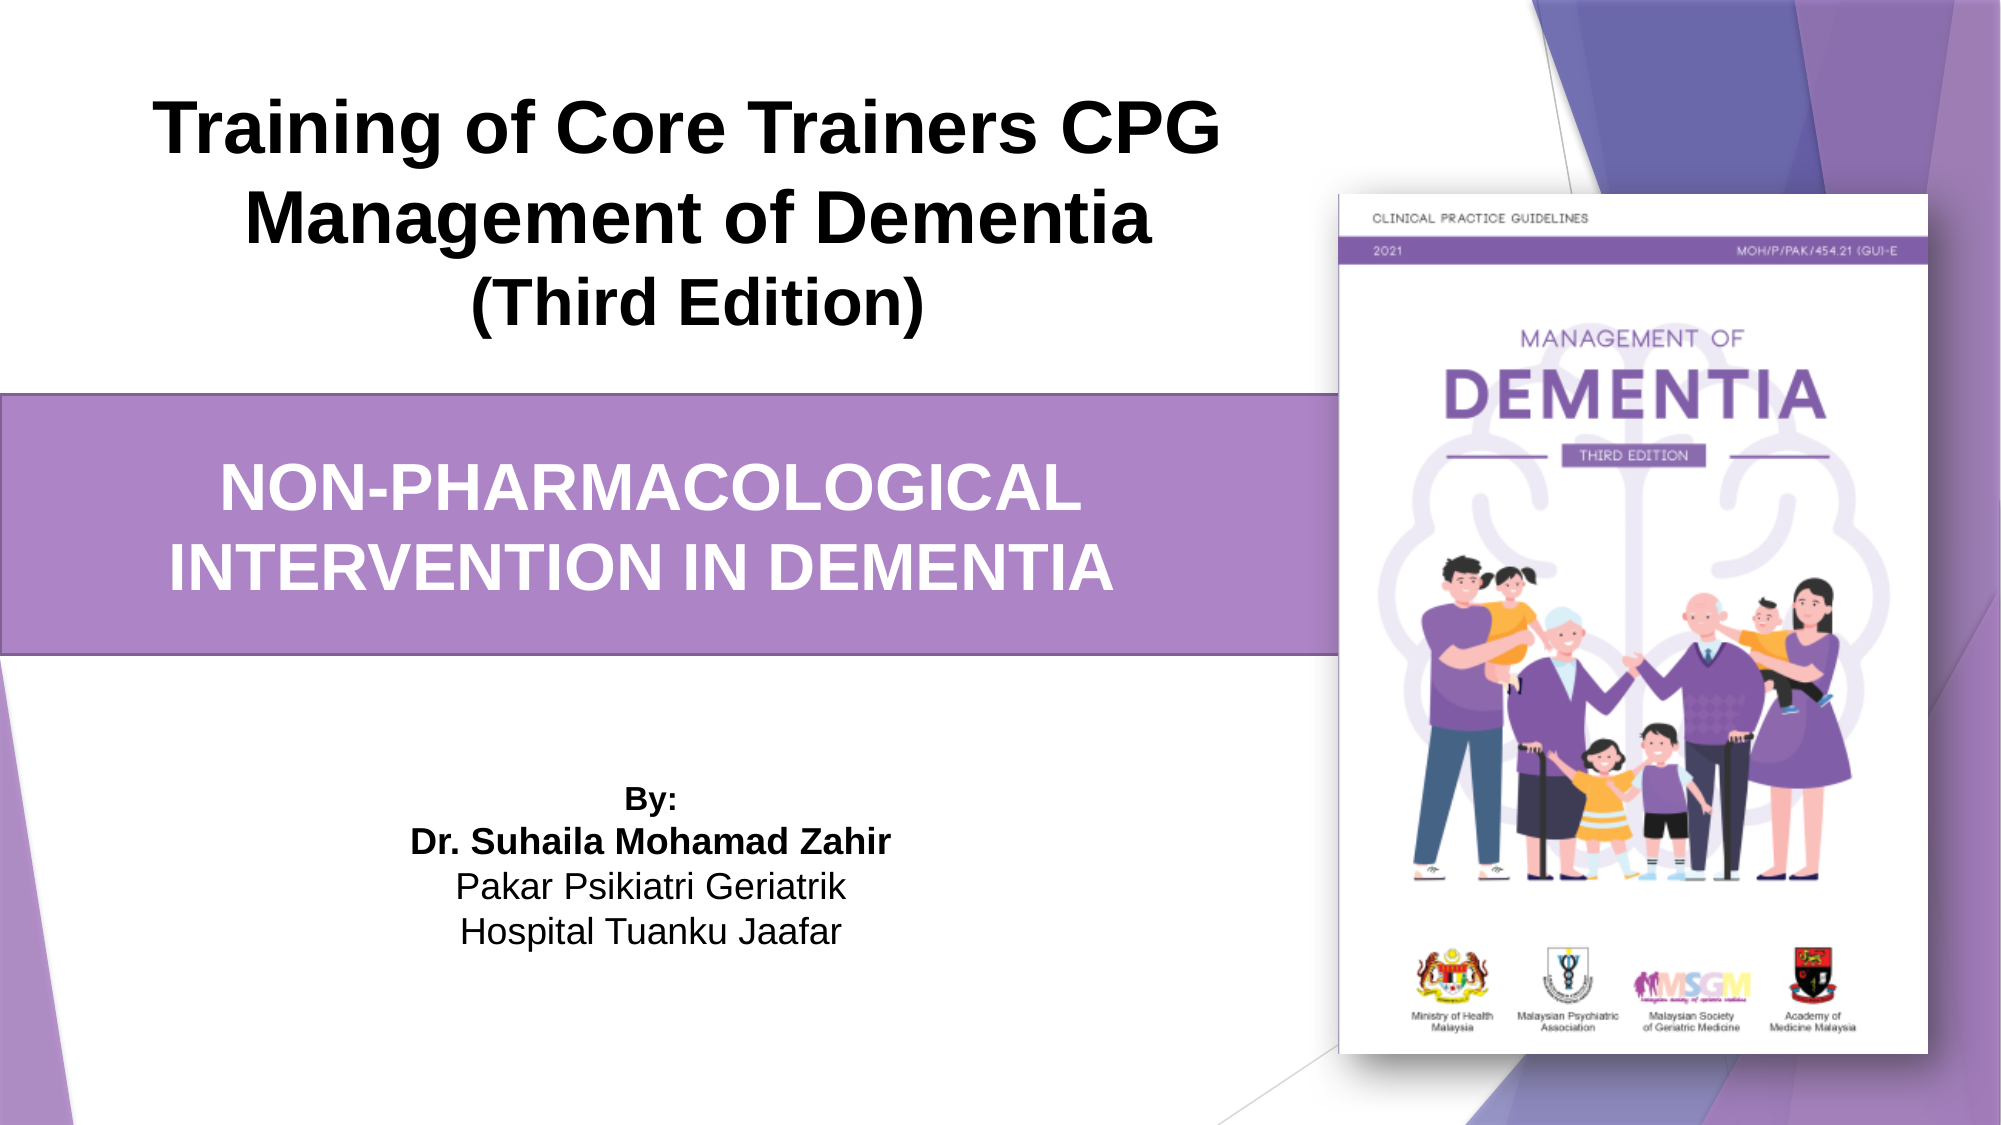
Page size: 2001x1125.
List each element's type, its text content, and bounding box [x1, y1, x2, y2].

text_box [0, 393, 1320, 656]
text_box By: Dr. Suhaila Mohamad Zahir Pakar Psikiatri Geriatrik Hospital Tuanku Jaafar [88, 769, 1214, 960]
text_box NON-PHARMACOLOGICAL INTERVENTION IN DEMENTIA [54, 436, 1248, 611]
picture [1337, 194, 1929, 1055]
text_box Training of Core Trainers CPG Management of Dementia (Third Edition) [25, 71, 1372, 392]
